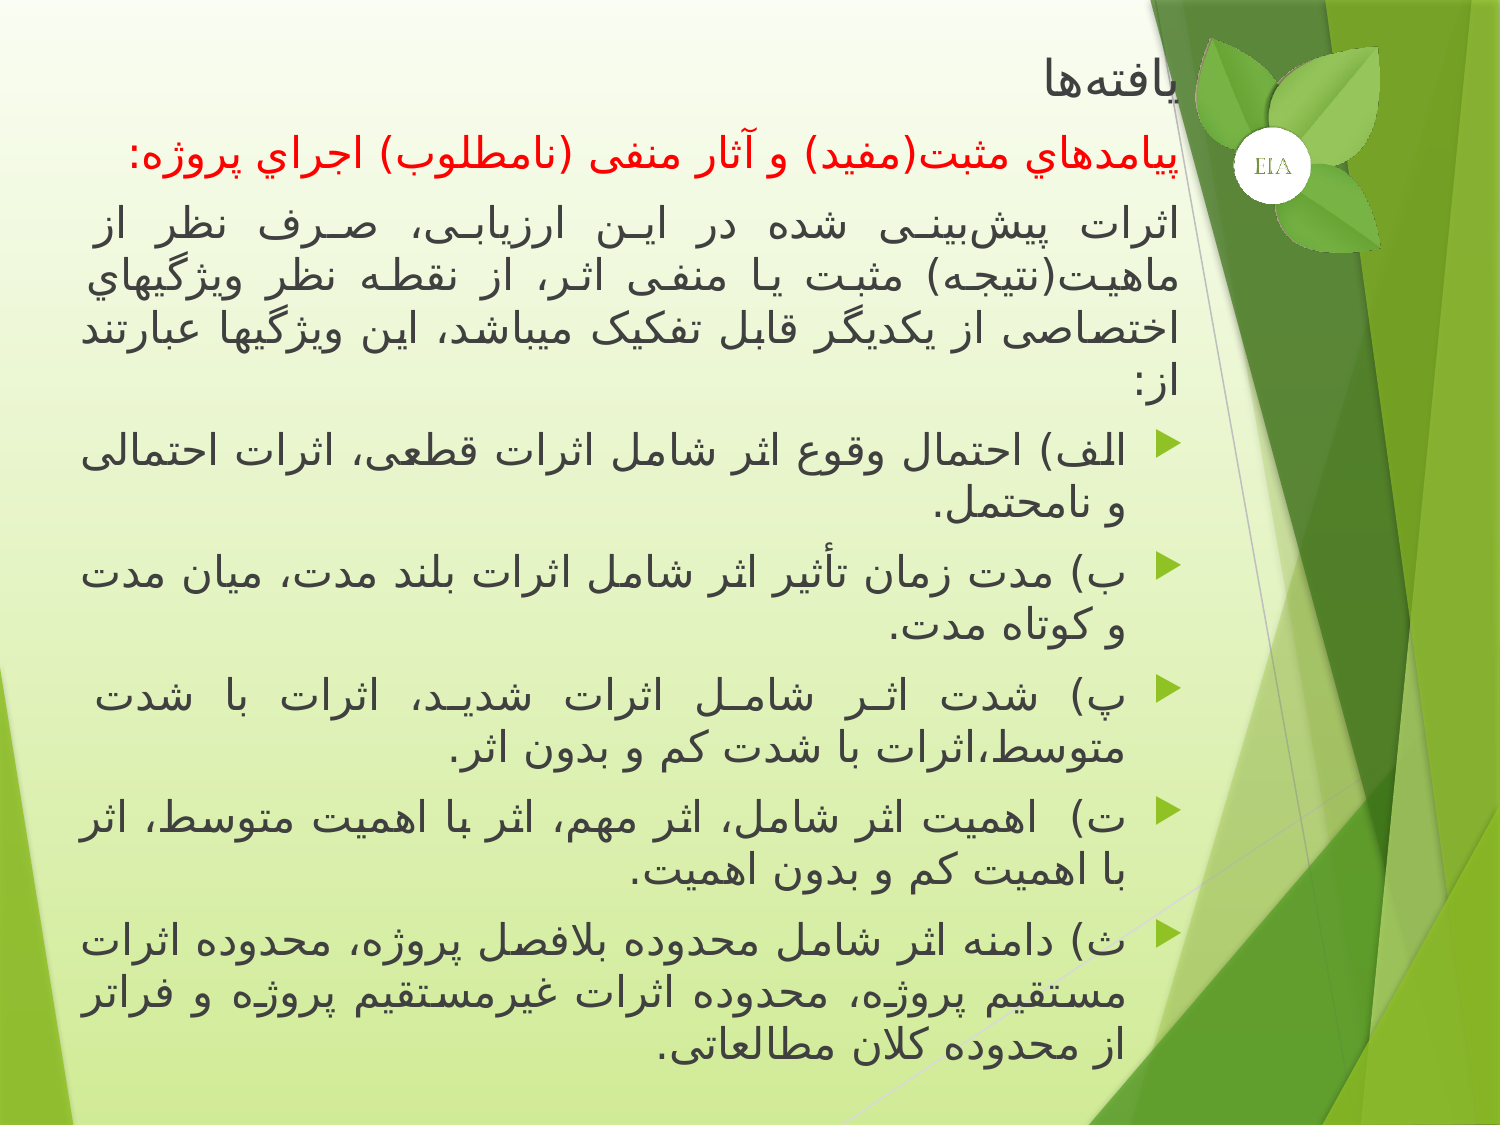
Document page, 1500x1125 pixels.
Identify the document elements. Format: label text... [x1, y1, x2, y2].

list یافته‌ها پیامدهاي مثبت(مفید) و آثار منفی (نامطلوب) اجراي پروژه: اثرات پیش‌بینی شده در این ارزیابی، صرف نظر از ماهیت(نتیجه) مثبت یا منفی اثر، از نقطه نظر ویژگیهاي اختصاصی از یکدیگر قابل تفکیک میباشد، این ویژگیها عبارتند از: الف) احتمال وقوع اثر شامل اثرات قطعی، اثرات احتمالی و نامحتمل. ب) مدت زمان تأثیر اثر شامل اثرات بلند مدت، میان مدت و کوتاه مدت. پ) شدت اثر شامل اثرات شدید، اثرات با شدت متوسط،اثرات با شدت کم و بدون اثر. ت) اهمیت اثر شامل، اثر مهم، اثر با اهمیت متوسط، اثر با اهمیت کم و بدون اهمیت. ث) دامنه اثر شامل محدوده بلافصل پروژه، محدوده اثرات مستقیم پروژه، محدوده اثرات غیرمستقیم پروژه و فراتر از محدوده کلان مطالعاتی. [63, 38, 1196, 1077]
picture [1194, 38, 1381, 253]
